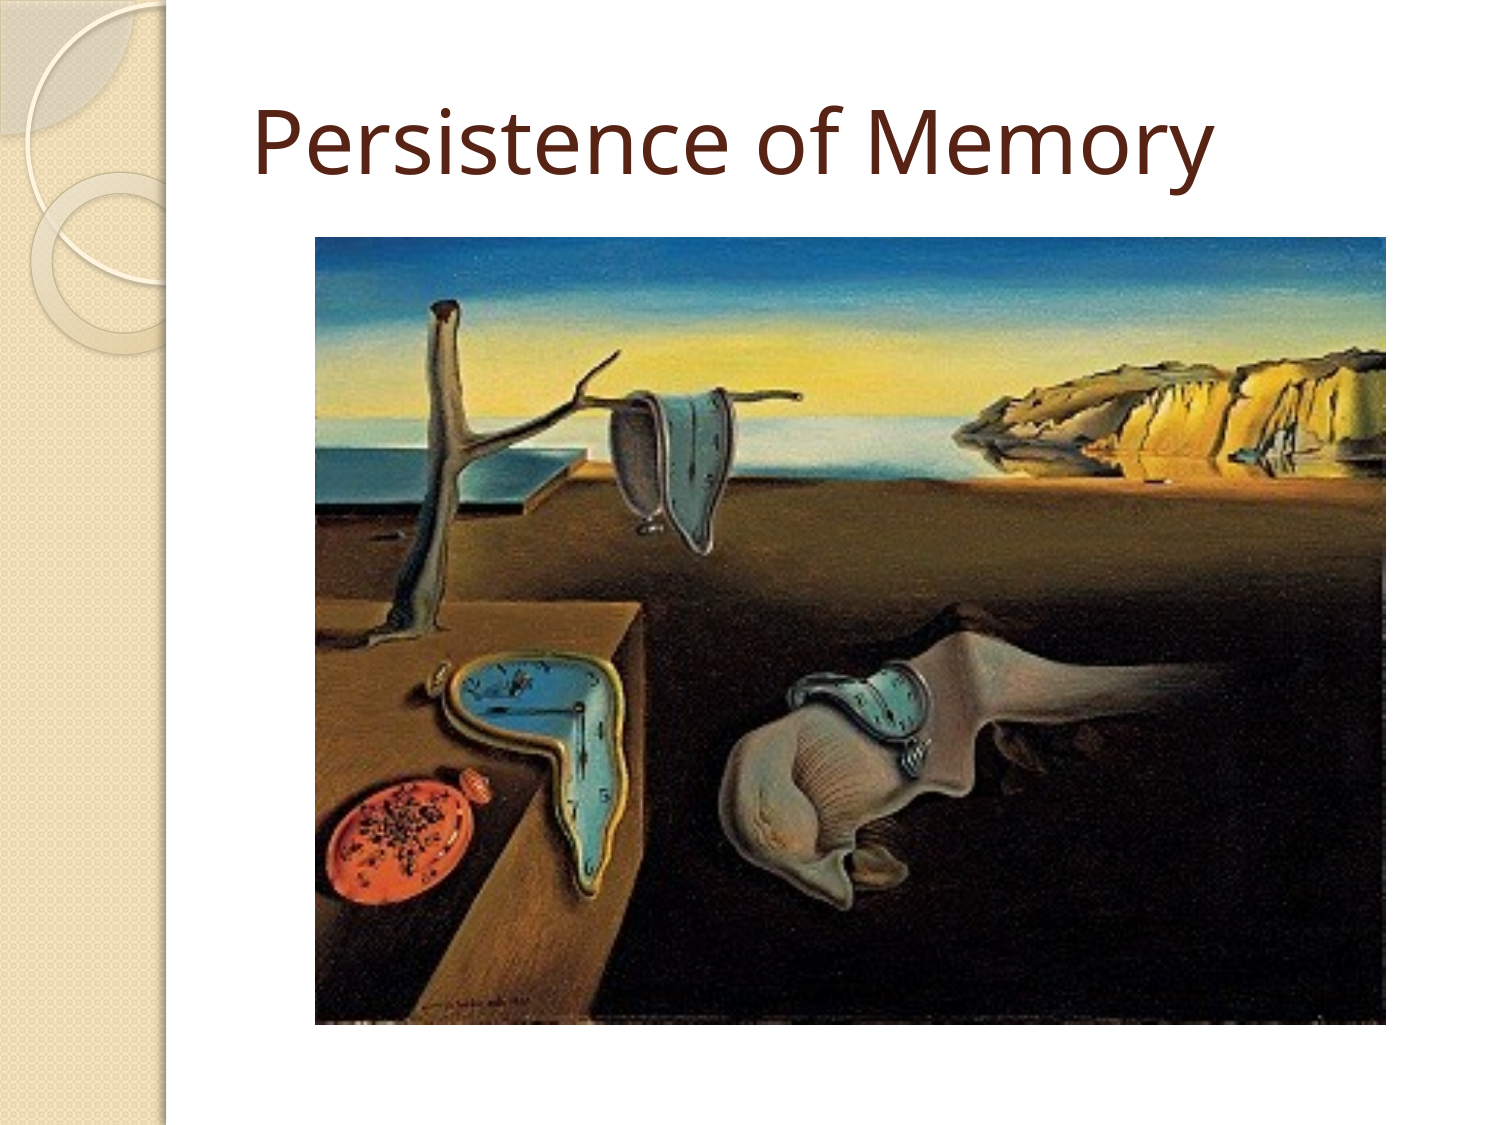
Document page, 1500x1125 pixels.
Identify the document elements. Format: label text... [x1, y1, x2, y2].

title Persistence of Memory [235, 45, 1466, 233]
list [235, 237, 1466, 1026]
